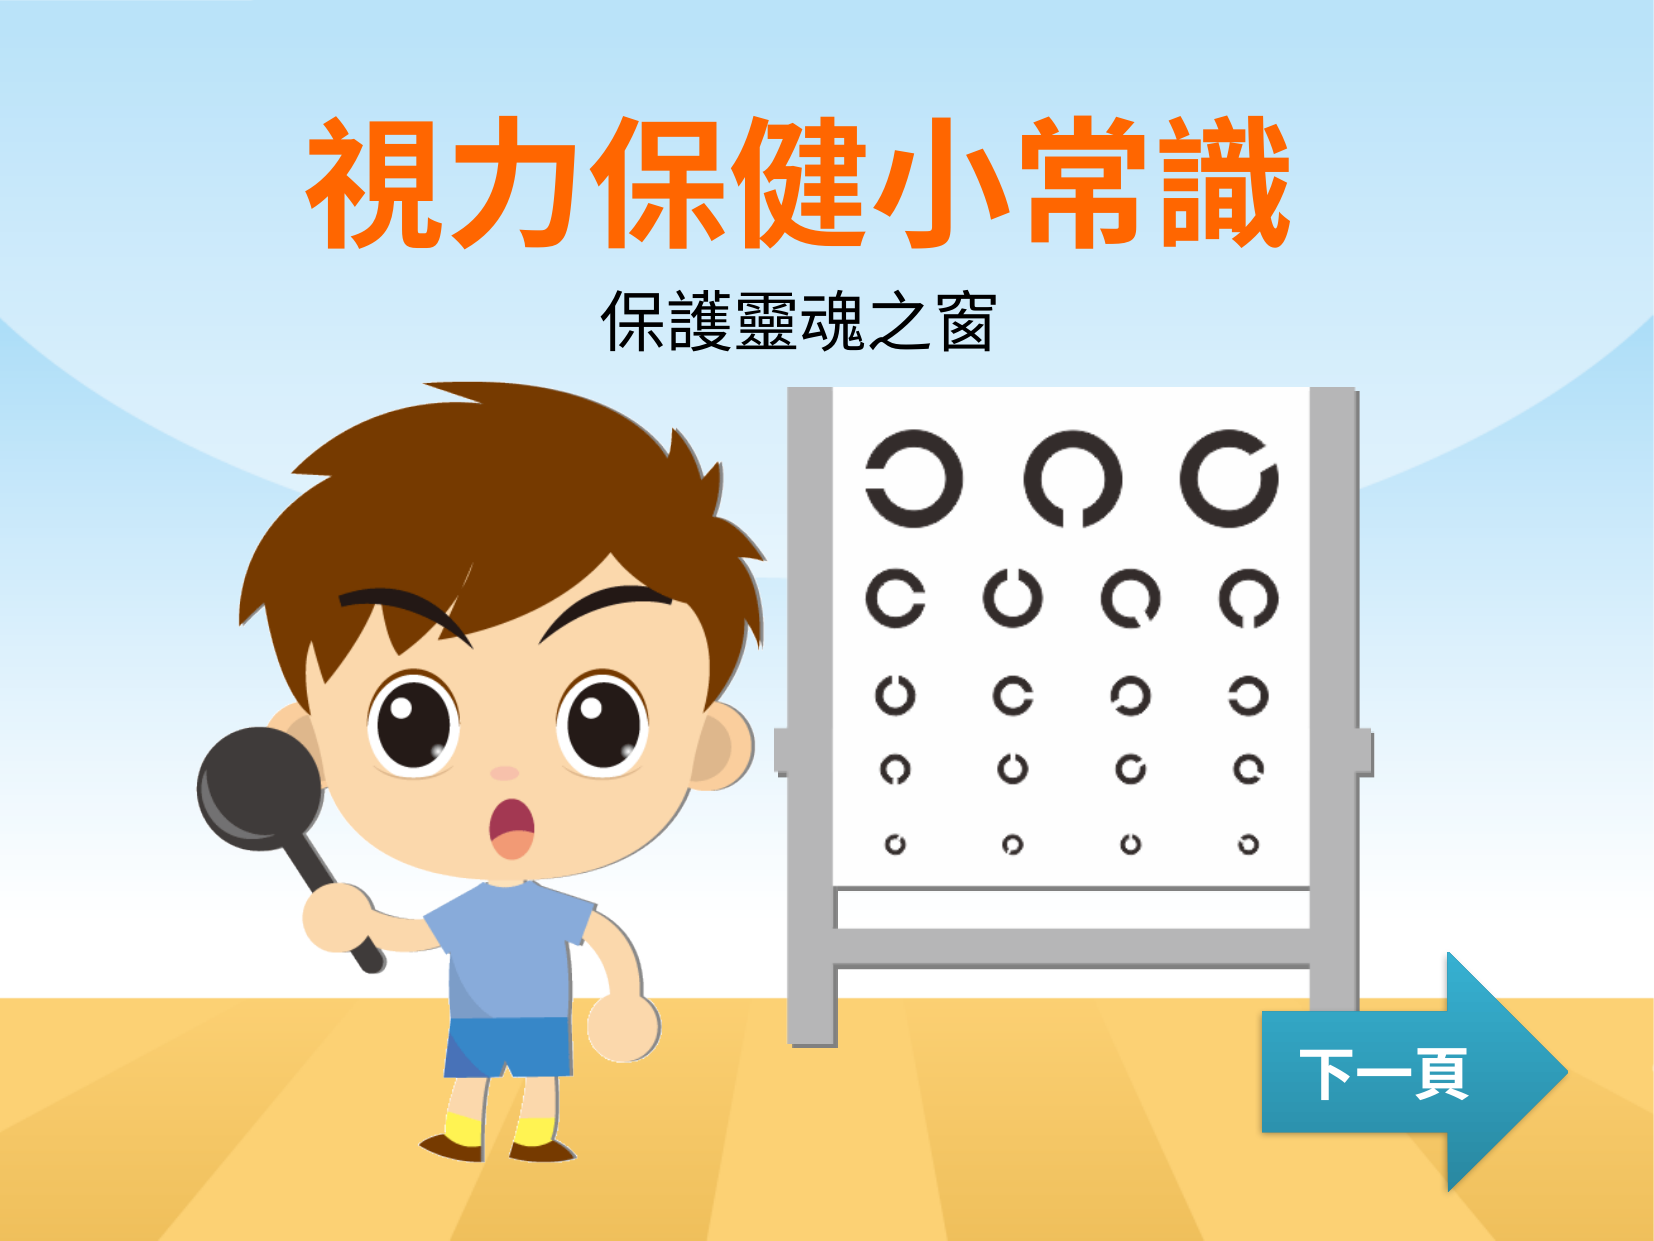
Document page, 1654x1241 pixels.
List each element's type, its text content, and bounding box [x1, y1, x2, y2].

picture [0, 0, 1654, 1241]
text_box 視力保健小常識 [259, 76, 1341, 284]
text_box 保護靈魂之窗 [463, 271, 1137, 376]
text_box 下一頁 [1261, 951, 1569, 1193]
